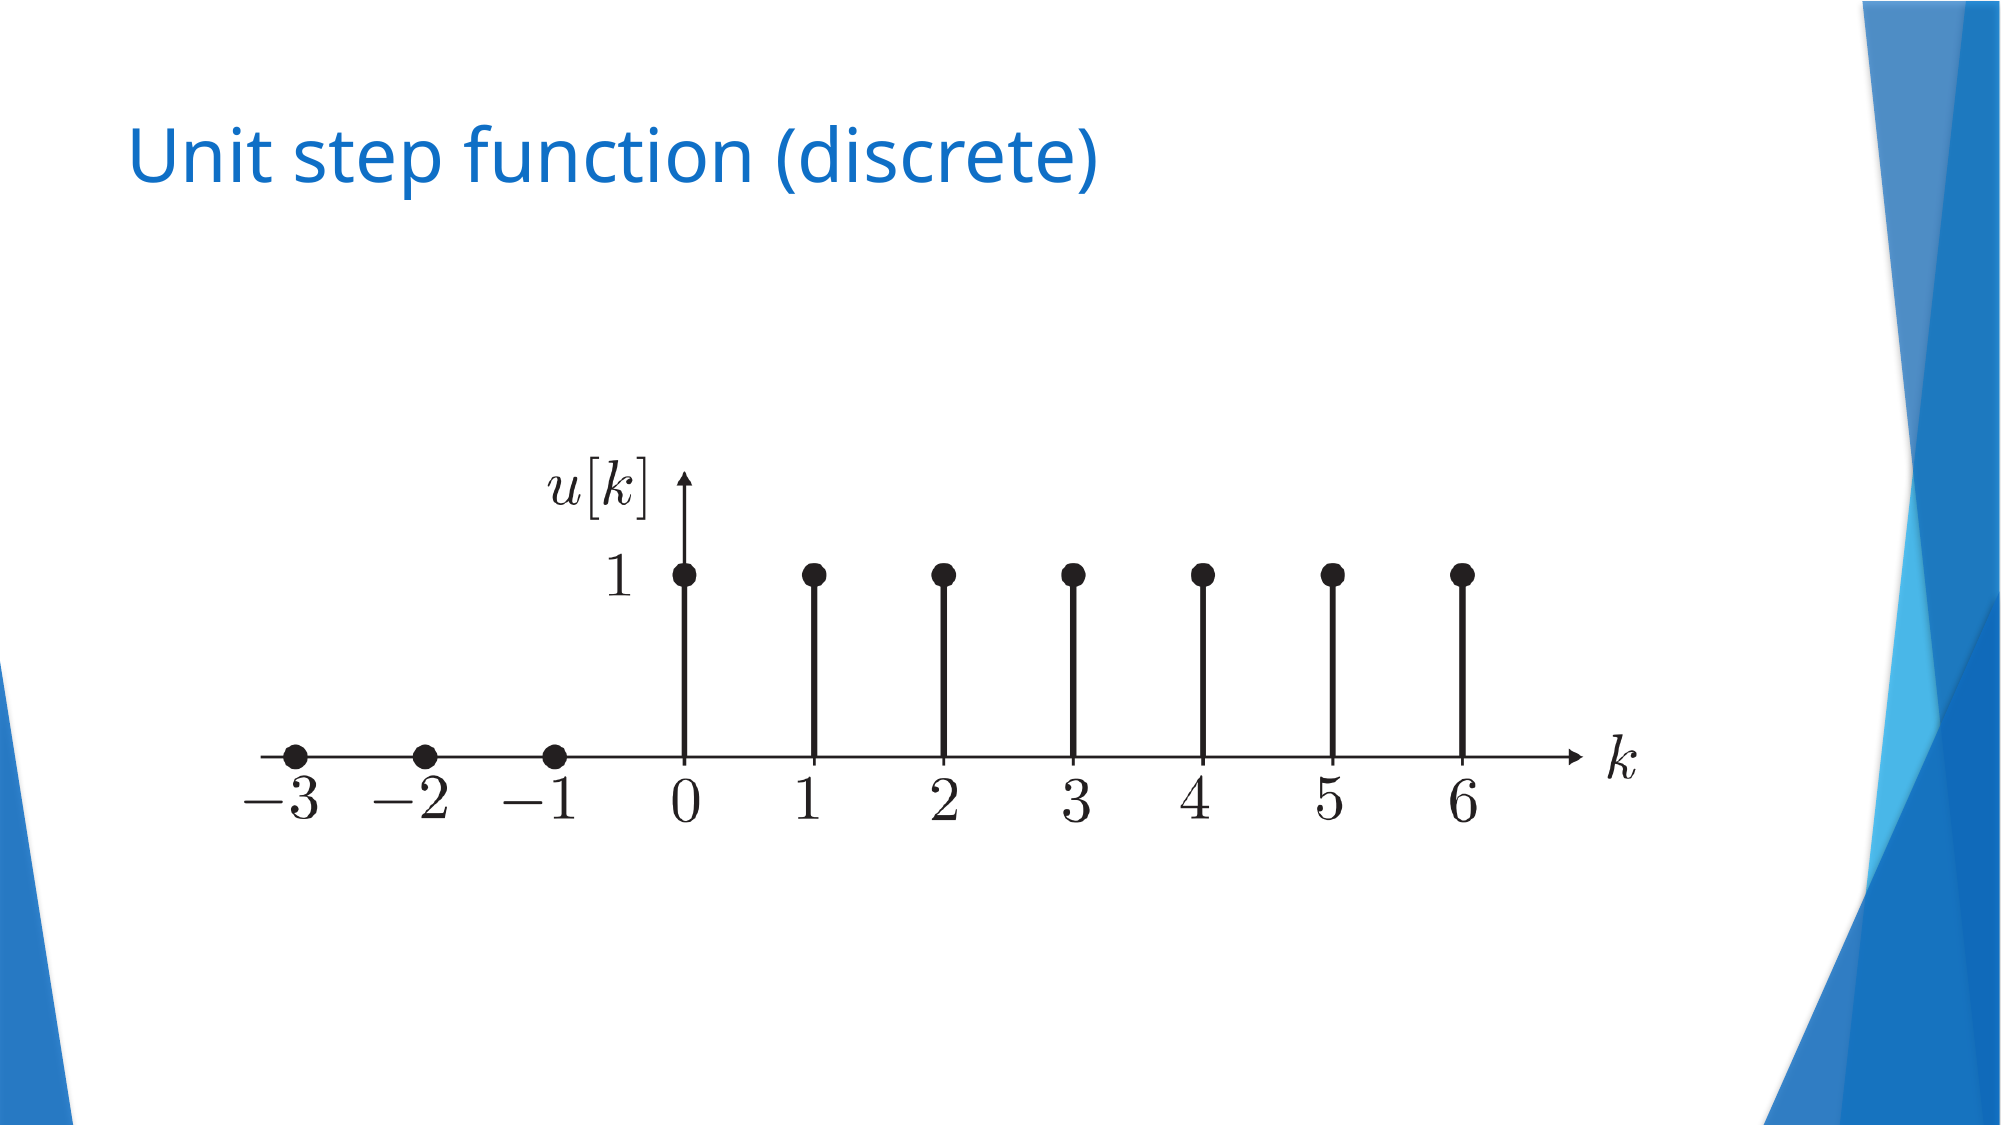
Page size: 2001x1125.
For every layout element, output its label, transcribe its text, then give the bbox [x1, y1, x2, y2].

title Unit step function (discrete) [111, 99, 1522, 317]
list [225, 441, 1658, 841]
